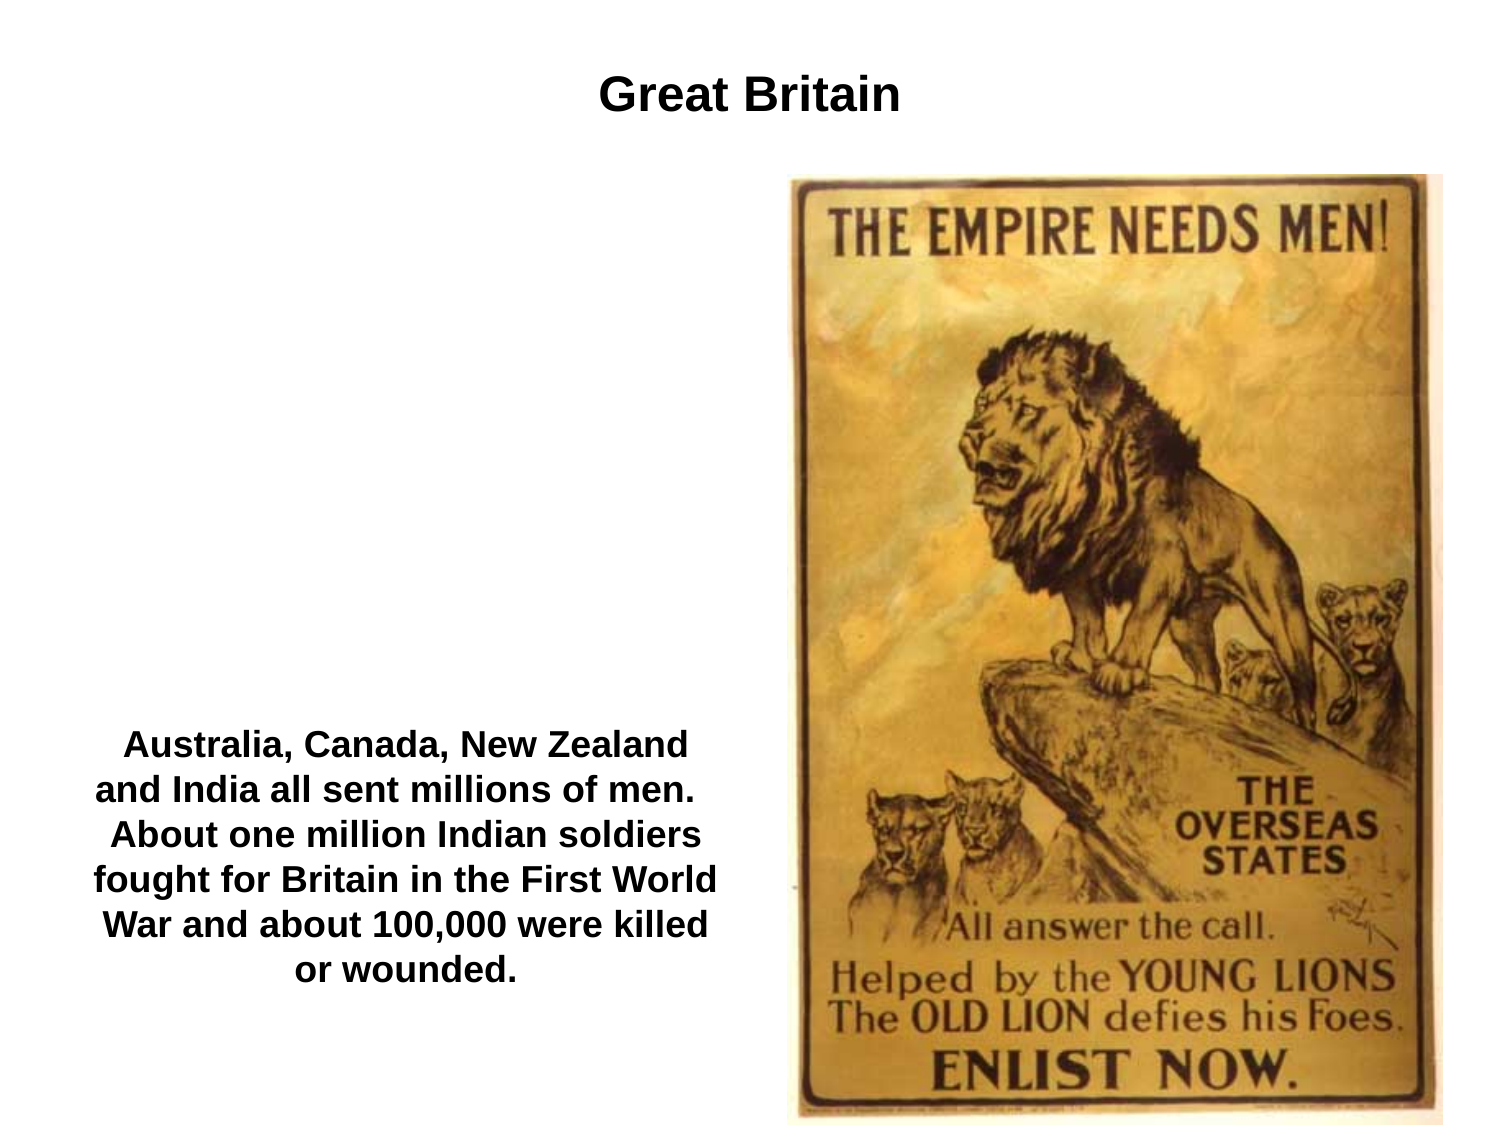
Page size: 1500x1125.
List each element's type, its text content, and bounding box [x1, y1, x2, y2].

title Great Britain [74, 44, 1426, 138]
text_box Australia, Canada, New Zealand and India all sent millions of men. About one million Indian soldiers fought for Britain in the First World War and about 100,000 were killed or wounded. [74, 712, 738, 998]
picture [787, 174, 1444, 1125]
